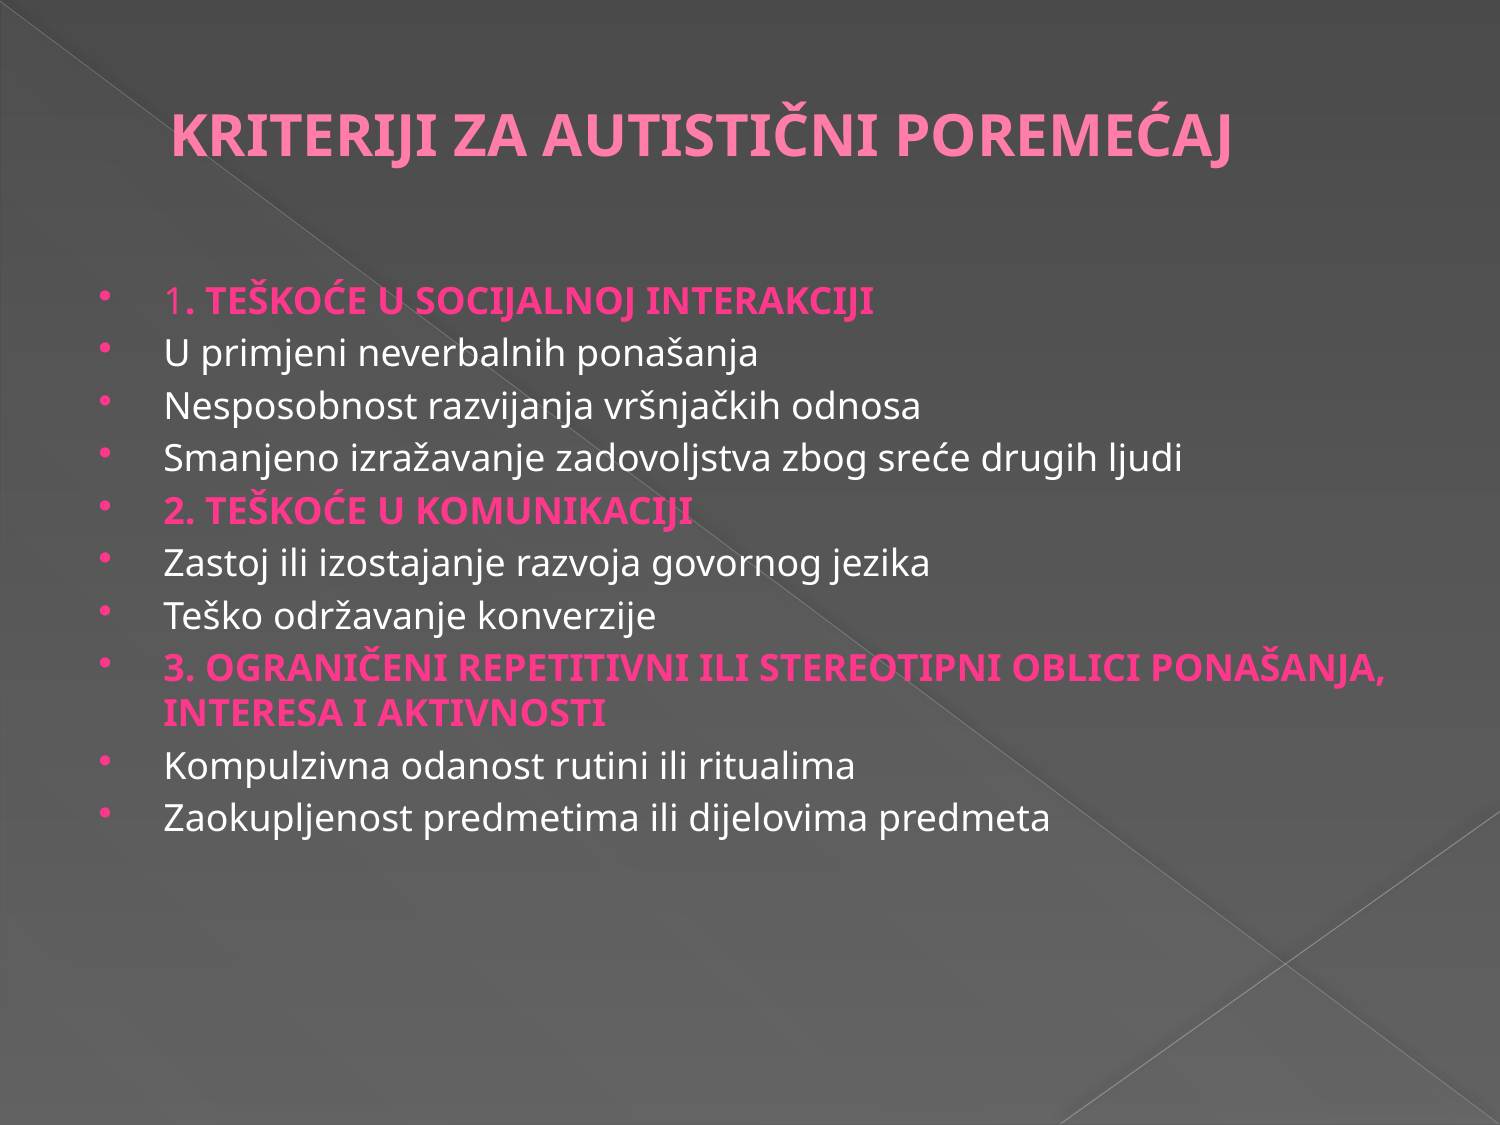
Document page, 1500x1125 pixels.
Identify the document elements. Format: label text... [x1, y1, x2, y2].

list 1. TEŠKOĆE U SOCIJALNOJ INTERAKCIJI U primjeni neverbalnih ponašanja Nesposobnost razvijanja vršnjačkih odnosa Smanjeno izražavanje zadovoljstva zbog sreće drugih ljudi 2. TEŠKOĆE U KOMUNIKACIJI Zastoj ili izostajanje razvoja govornog jezika Teško održavanje konverzije 3. OGRANIČENI REPETITIVNI ILI STEREOTIPNI OBLICI PONAŠANJA, INTERESA I AKTIVNOSTI Kompulzivna odanost rutini ili ritualima Zaokupljenost predmetima ili dijelovima predmeta [75, 269, 1425, 1059]
title KRITERIJI ZA AUTISTIČNI POREMEĆAJ [75, 43, 1425, 223]
